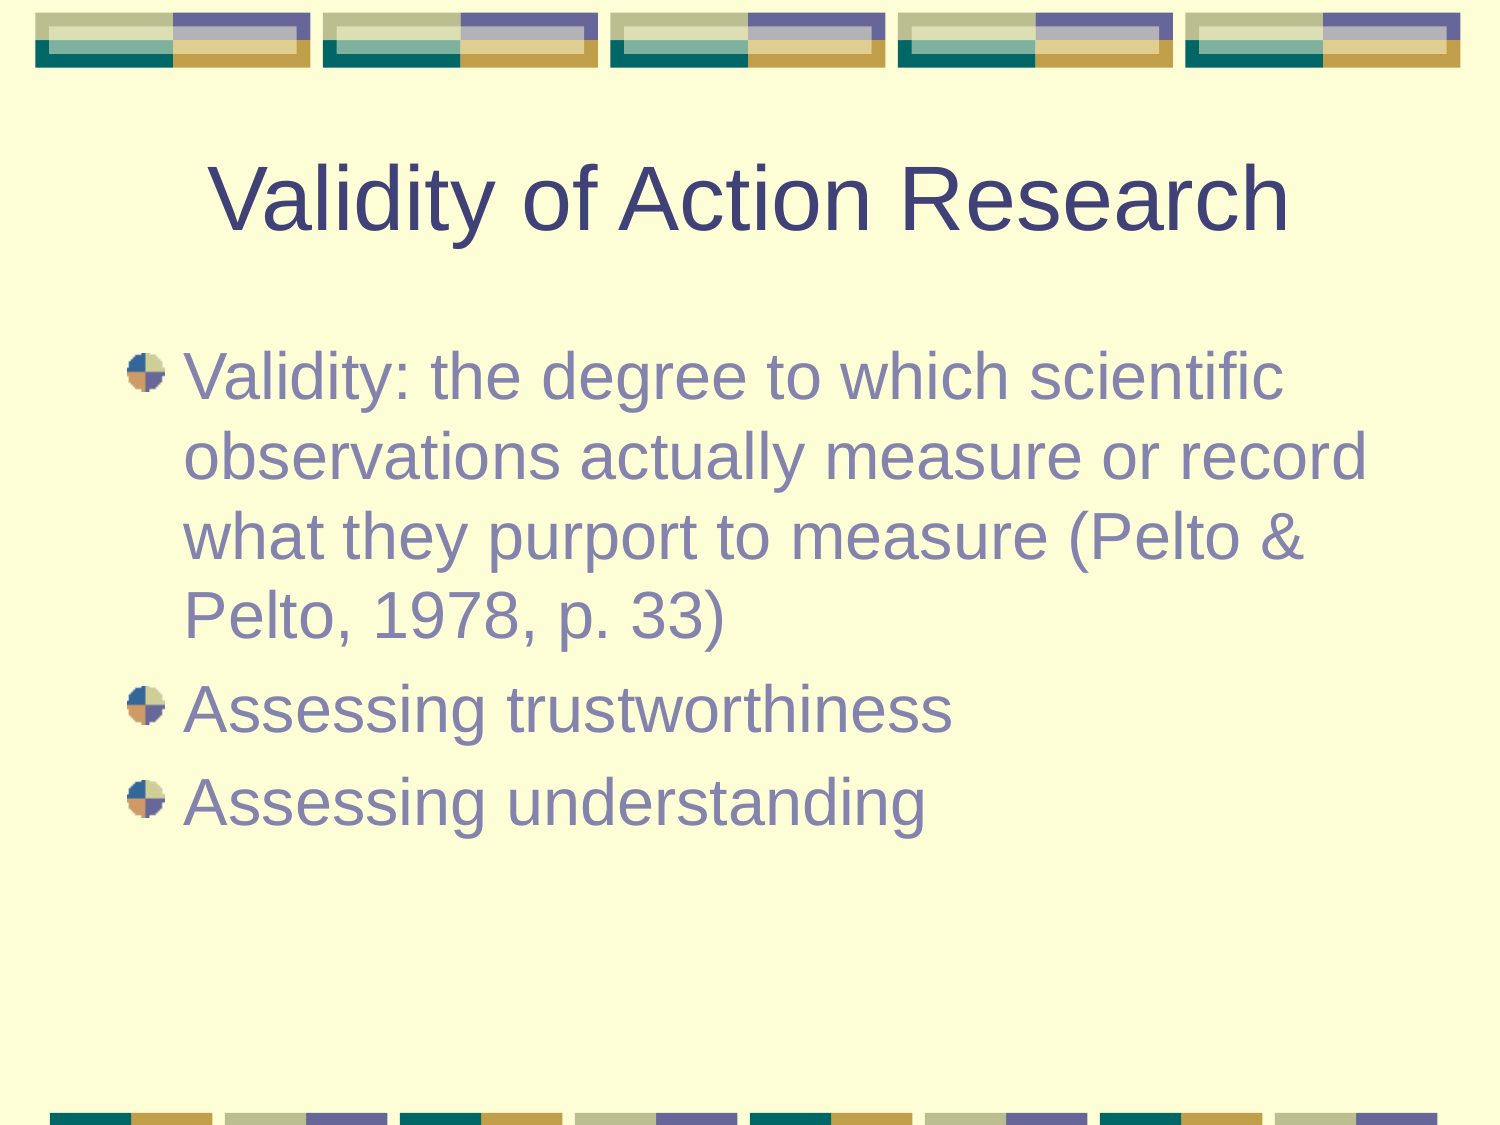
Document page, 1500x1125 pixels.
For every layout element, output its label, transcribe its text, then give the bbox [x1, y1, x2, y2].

picture [127, 780, 165, 818]
picture [127, 686, 165, 725]
list Validity: the degree to which scientific observations actually measure or record what they purport to measure (Pelto & Pelto, 1978, p. 33) Assessing trustworthiness Assessing understanding [112, 324, 1388, 1001]
title Validity of Action Research [112, 99, 1388, 288]
picture [127, 353, 165, 392]
